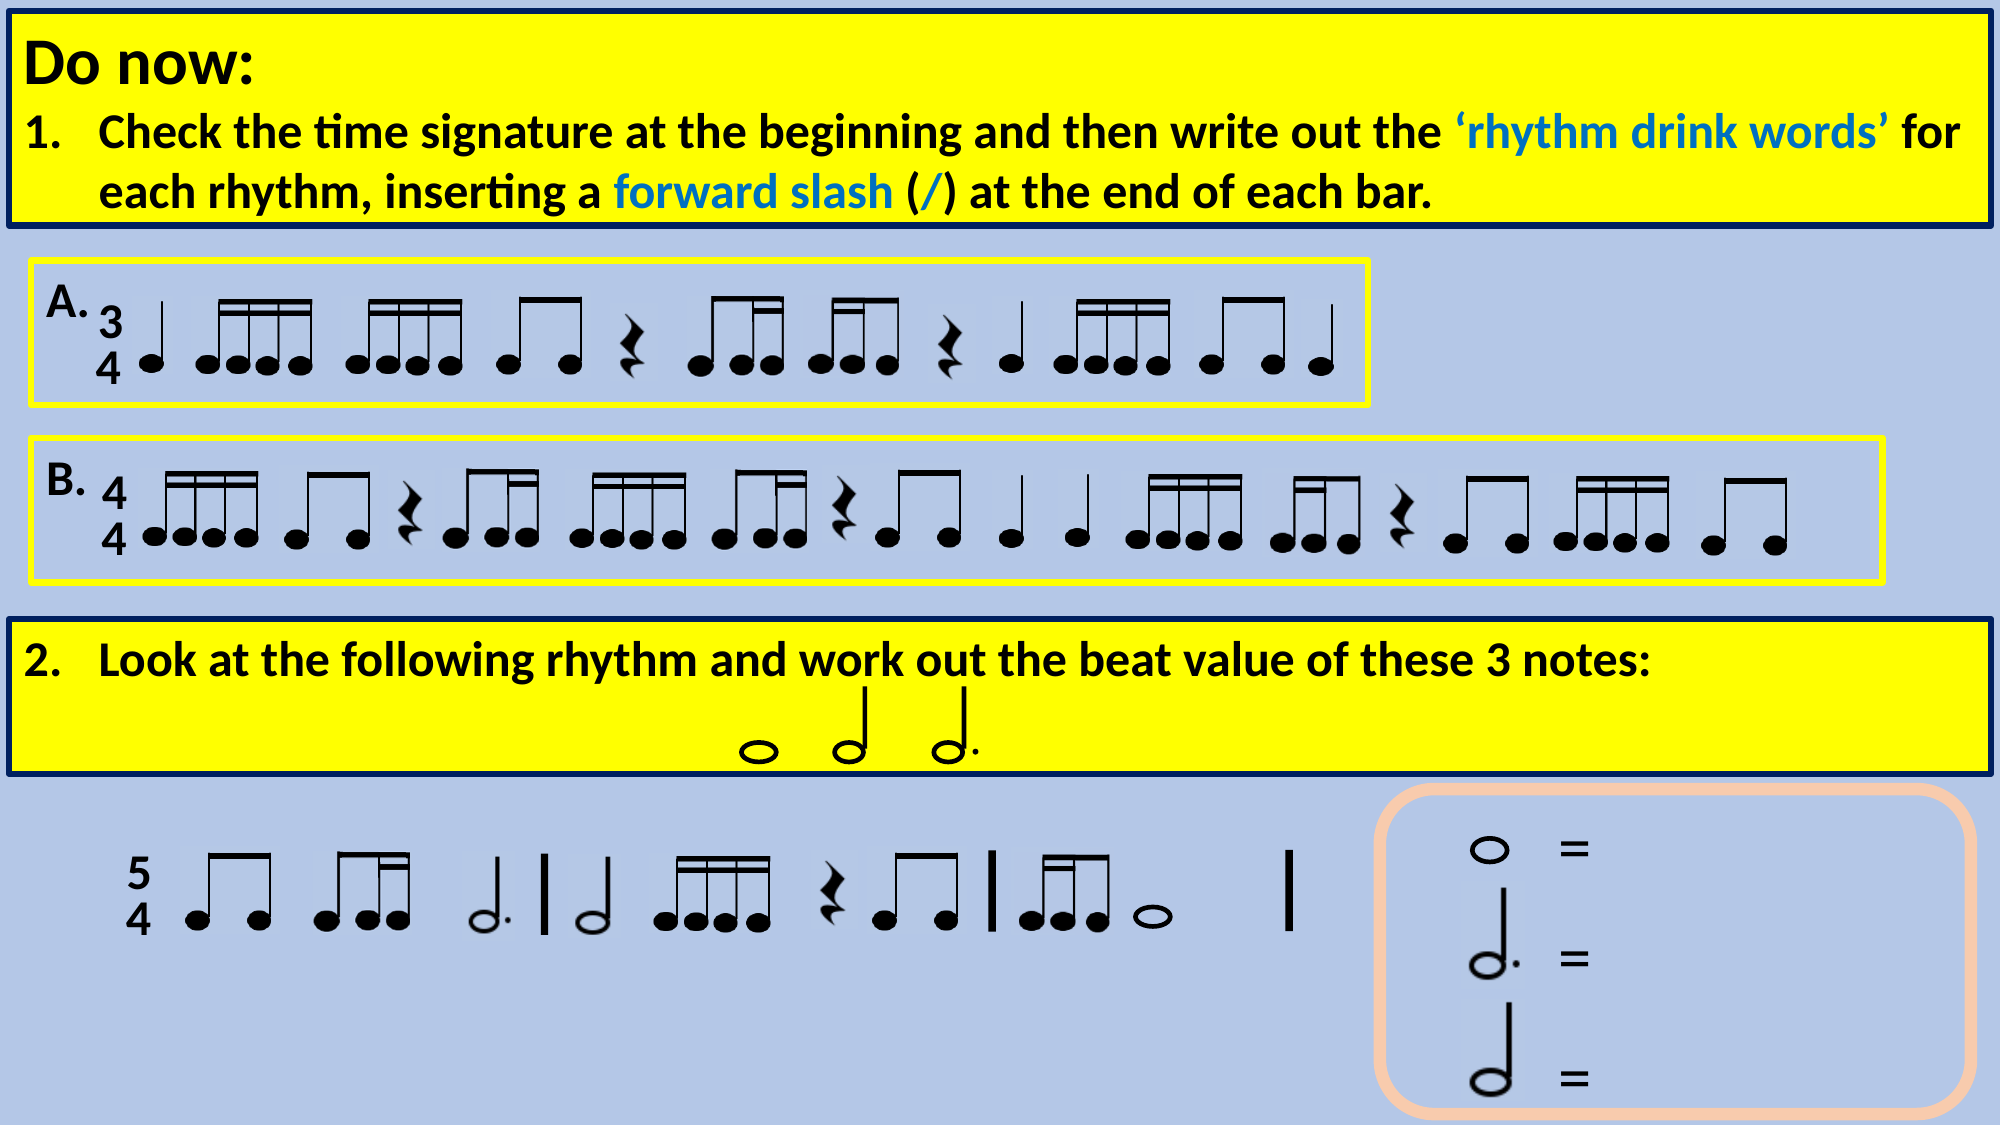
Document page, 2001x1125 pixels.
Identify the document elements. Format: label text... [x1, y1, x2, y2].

picture [312, 851, 412, 935]
picture [387, 470, 436, 549]
text_box [1134, 905, 1172, 928]
picture [137, 468, 259, 548]
picture [279, 465, 379, 553]
text_box [740, 741, 778, 763]
picture [1379, 473, 1428, 552]
text_box [932, 741, 964, 764]
picture [441, 468, 541, 552]
text_box 3 [97, 288, 124, 339]
text_box [961, 685, 967, 750]
text_box A. [31, 260, 1368, 406]
picture [928, 304, 976, 383]
picture [462, 851, 515, 941]
picture [1461, 881, 1525, 990]
picture [610, 303, 658, 381]
text_box [540, 853, 549, 936]
picture [1461, 999, 1525, 1101]
text_box 4 [125, 885, 152, 936]
picture [992, 296, 1033, 374]
text_box 5 [126, 839, 153, 890]
picture [1438, 469, 1538, 557]
picture [1049, 296, 1171, 376]
picture [491, 290, 591, 378]
picture [1194, 290, 1294, 378]
picture [568, 854, 621, 938]
picture [191, 296, 313, 376]
text_box [987, 849, 997, 933]
picture [1301, 299, 1343, 377]
picture [1011, 847, 1114, 935]
picture [686, 296, 786, 380]
text_box [1284, 849, 1294, 932]
text_box [1471, 837, 1509, 864]
text_box 4 [101, 459, 128, 510]
picture [822, 463, 970, 551]
text_box [833, 741, 865, 764]
text_box Do now: Check the time signature at the beginning and then write out the ‘rhythm drink words’ for each rhythm, inserting a forward slash (/) at the end of each bar. [9, 10, 1991, 226]
picture [992, 470, 1033, 549]
picture [649, 853, 771, 934]
picture [341, 296, 463, 376]
picture [180, 846, 280, 934]
picture [1696, 471, 1796, 559]
text_box Look at the following rhythm and work out the beat value of these 3 notes: [9, 619, 1991, 774]
picture [1121, 471, 1243, 551]
picture [1262, 468, 1365, 557]
picture [800, 290, 904, 378]
text_box B. [31, 437, 1883, 583]
picture [1548, 473, 1670, 554]
text_box [1378, 788, 1972, 1116]
picture [565, 469, 687, 550]
picture [1057, 469, 1099, 548]
picture [132, 296, 173, 374]
text_box 4 [101, 505, 127, 556]
text_box = = = [1544, 796, 1687, 1121]
picture [867, 846, 967, 934]
picture [709, 469, 809, 554]
picture [810, 850, 859, 929]
text_box 4 [95, 334, 122, 385]
text_box [861, 685, 868, 750]
text_box [971, 747, 980, 756]
